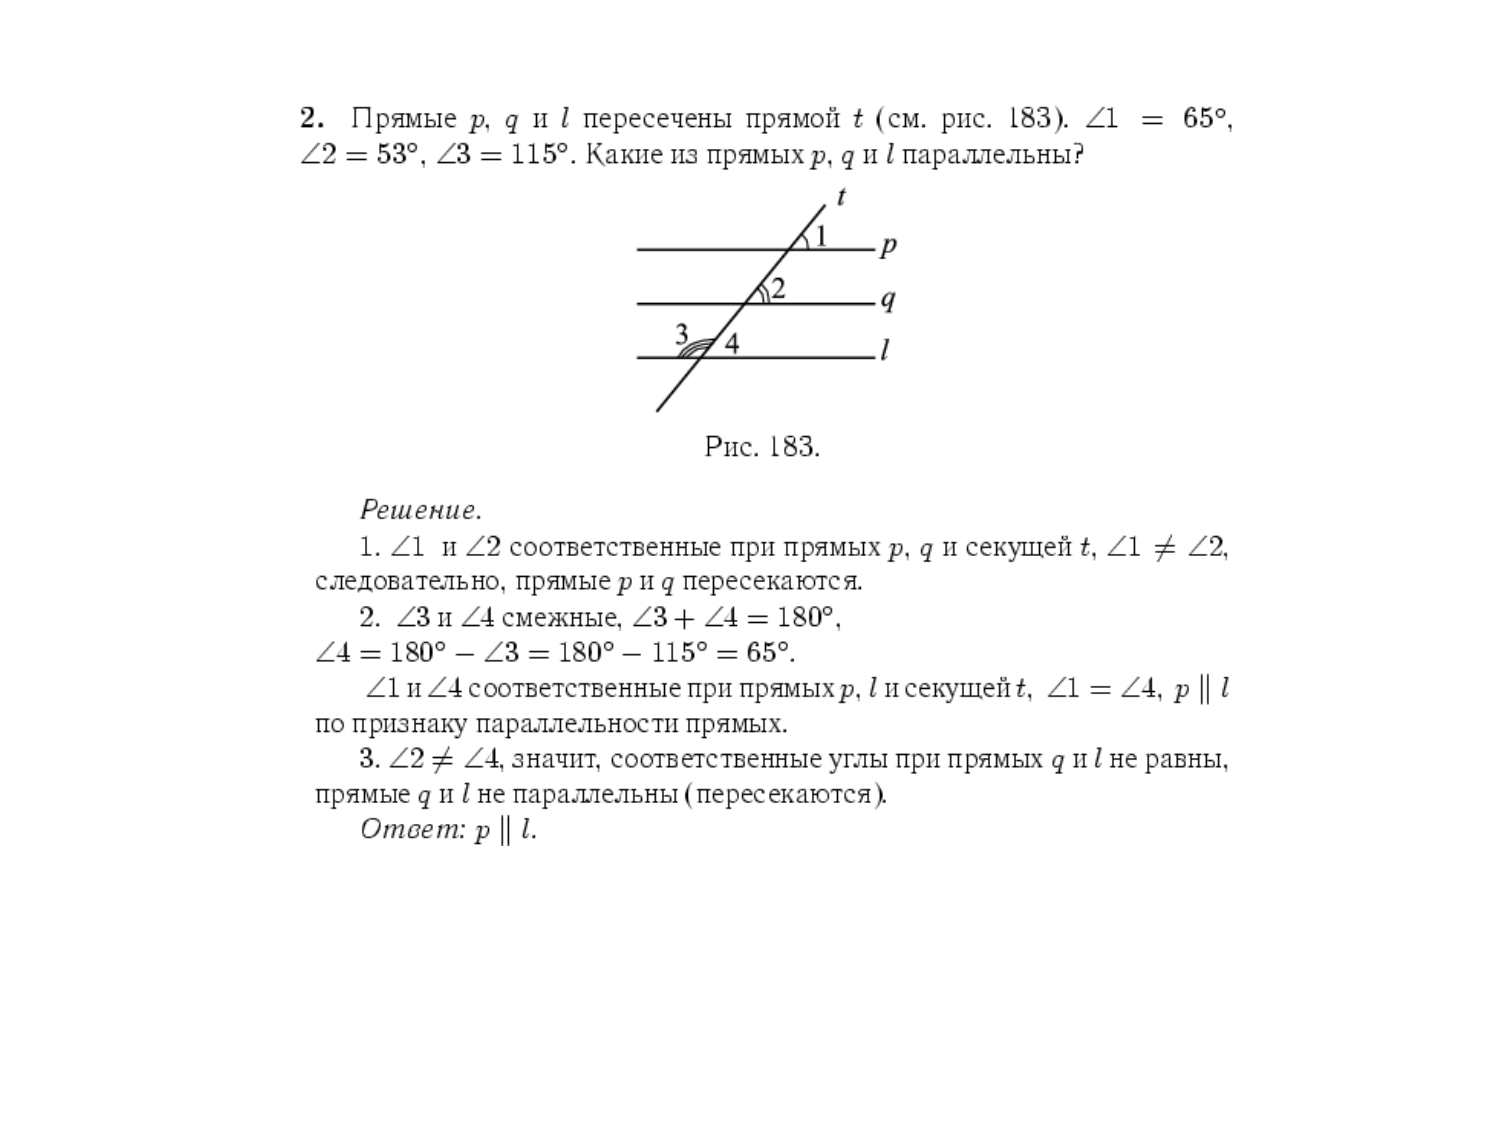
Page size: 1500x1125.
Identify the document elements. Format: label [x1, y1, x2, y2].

picture [288, 101, 1238, 459]
picture [288, 490, 1238, 847]
